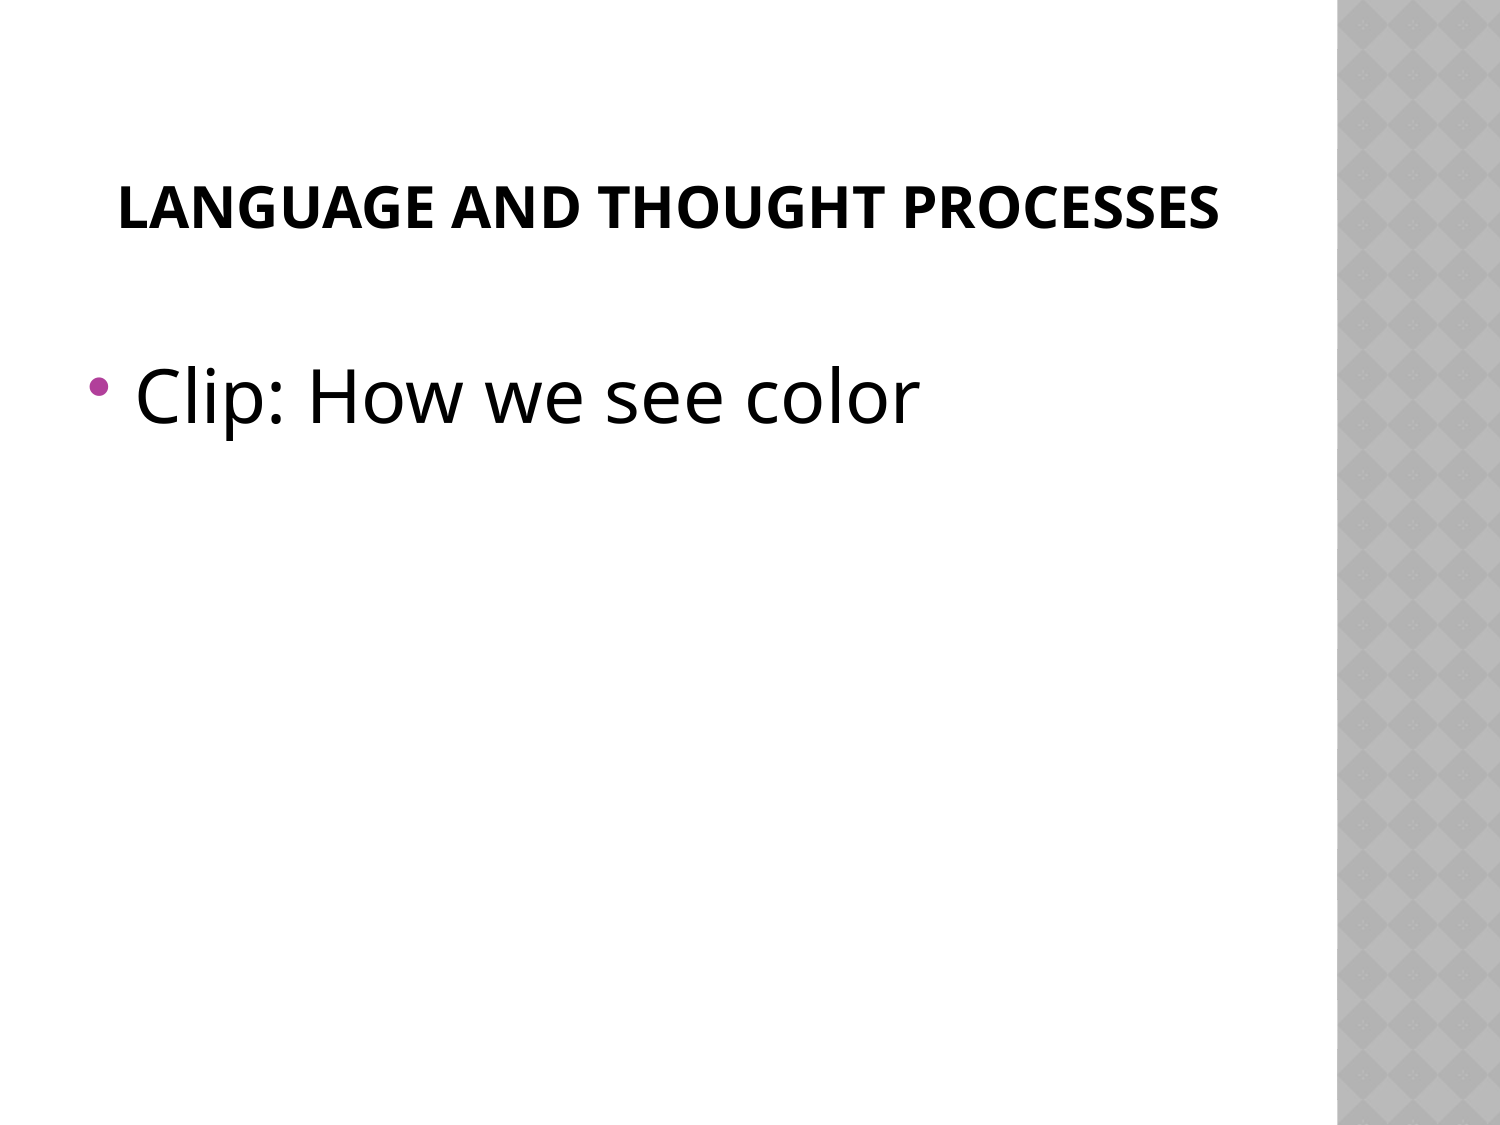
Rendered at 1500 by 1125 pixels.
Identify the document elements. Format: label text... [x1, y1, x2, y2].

title Language and thought processes [75, 52, 1263, 240]
list Clip: How we see color [75, 264, 1263, 1059]
